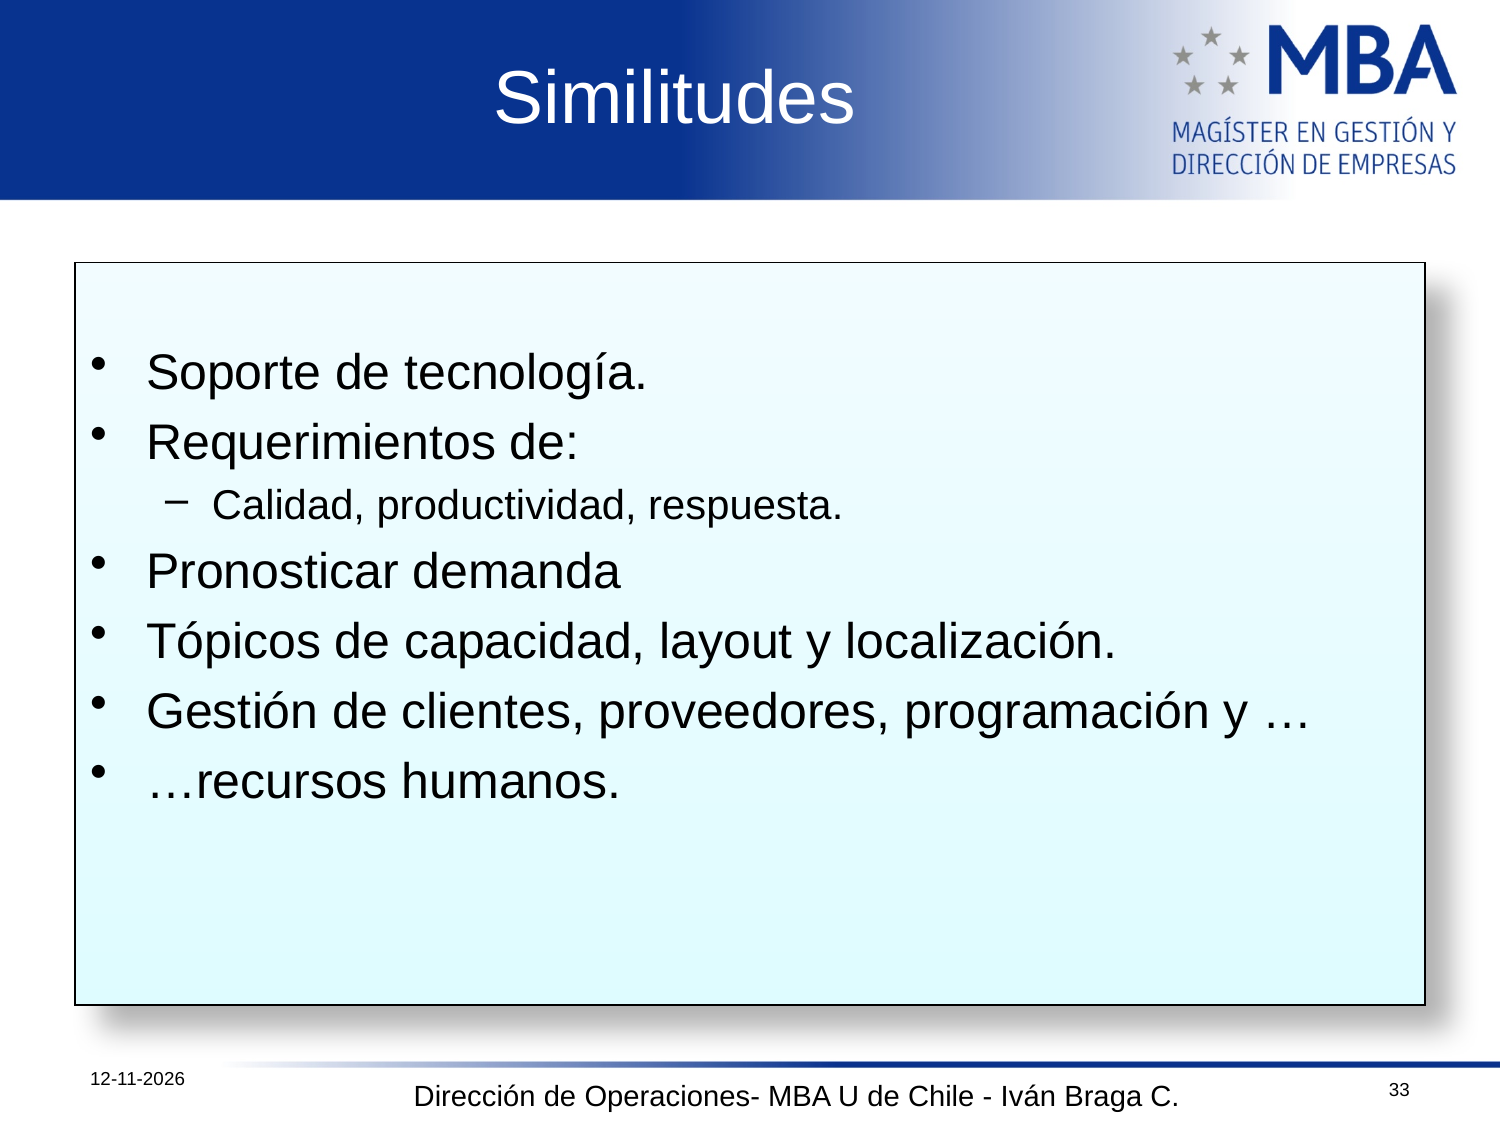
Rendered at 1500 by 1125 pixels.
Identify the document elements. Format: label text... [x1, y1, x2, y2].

footer [501, 1070, 1034, 1125]
title Similitudes [0, 0, 1350, 188]
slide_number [74, 1058, 426, 1103]
picture [0, 0, 1500, 1125]
slide_number 33 [1234, 1070, 1426, 1125]
list Soporte de tecnología. Requerimientos de: Calidad, productividad, respuesta. Pronosticar demanda Tópicos de capacidad, layout y localización. Gestión de clientes, proveedores, programación y … …recursos humanos. [74, 262, 1426, 1006]
